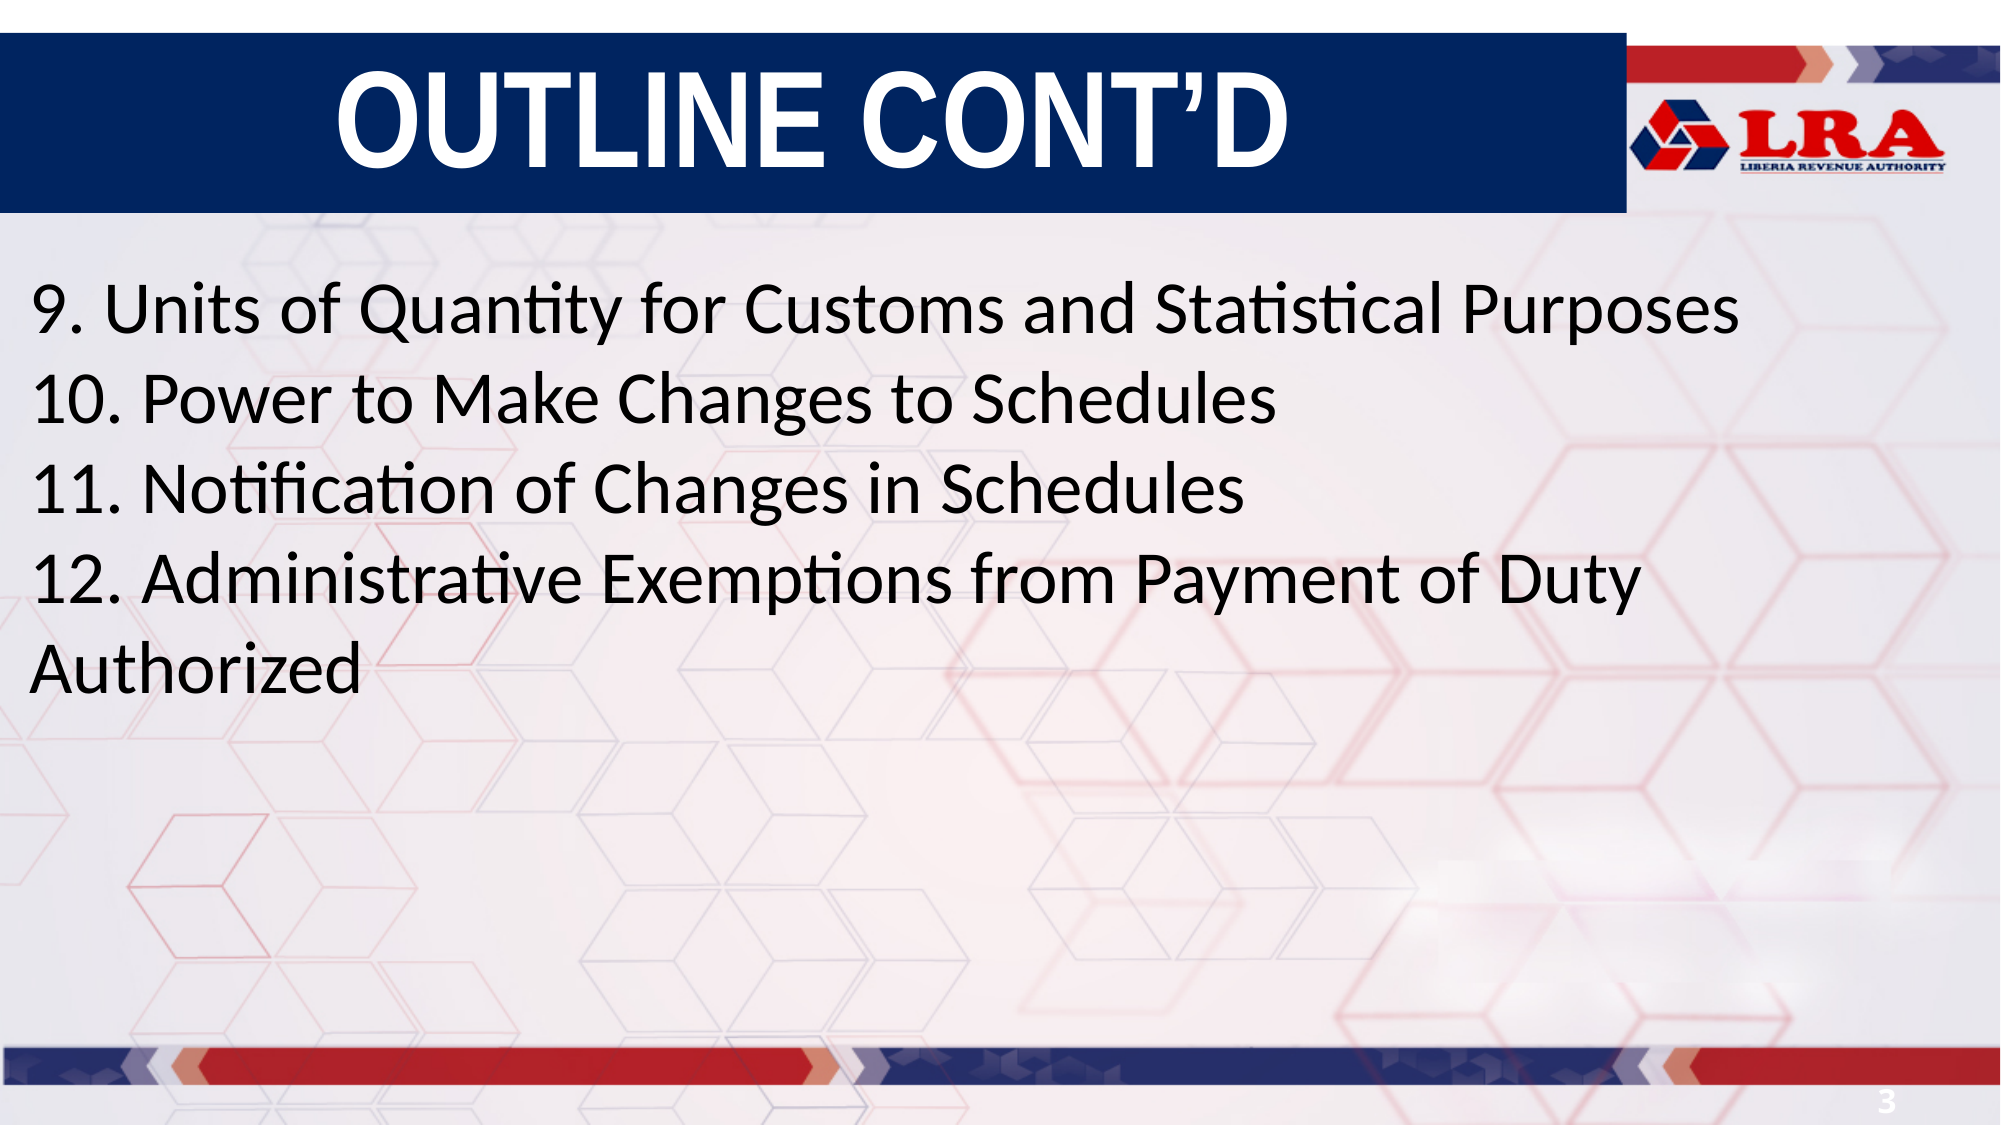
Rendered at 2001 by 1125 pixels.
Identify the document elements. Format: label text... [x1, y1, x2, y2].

text_box OUTLINE CONT’D [0, 32, 1627, 213]
text_box 9. Units of Quantity for Customs and Statistical Purposes 10. Power to Make Changes to Schedules 11. Notification of Changes in Schedules 12. Administrative Exemptions from Payment of Duty Authorized [14, 250, 2000, 1076]
picture [0, 0, 2001, 1125]
slide_number 3 [1461, 1076, 1912, 1125]
